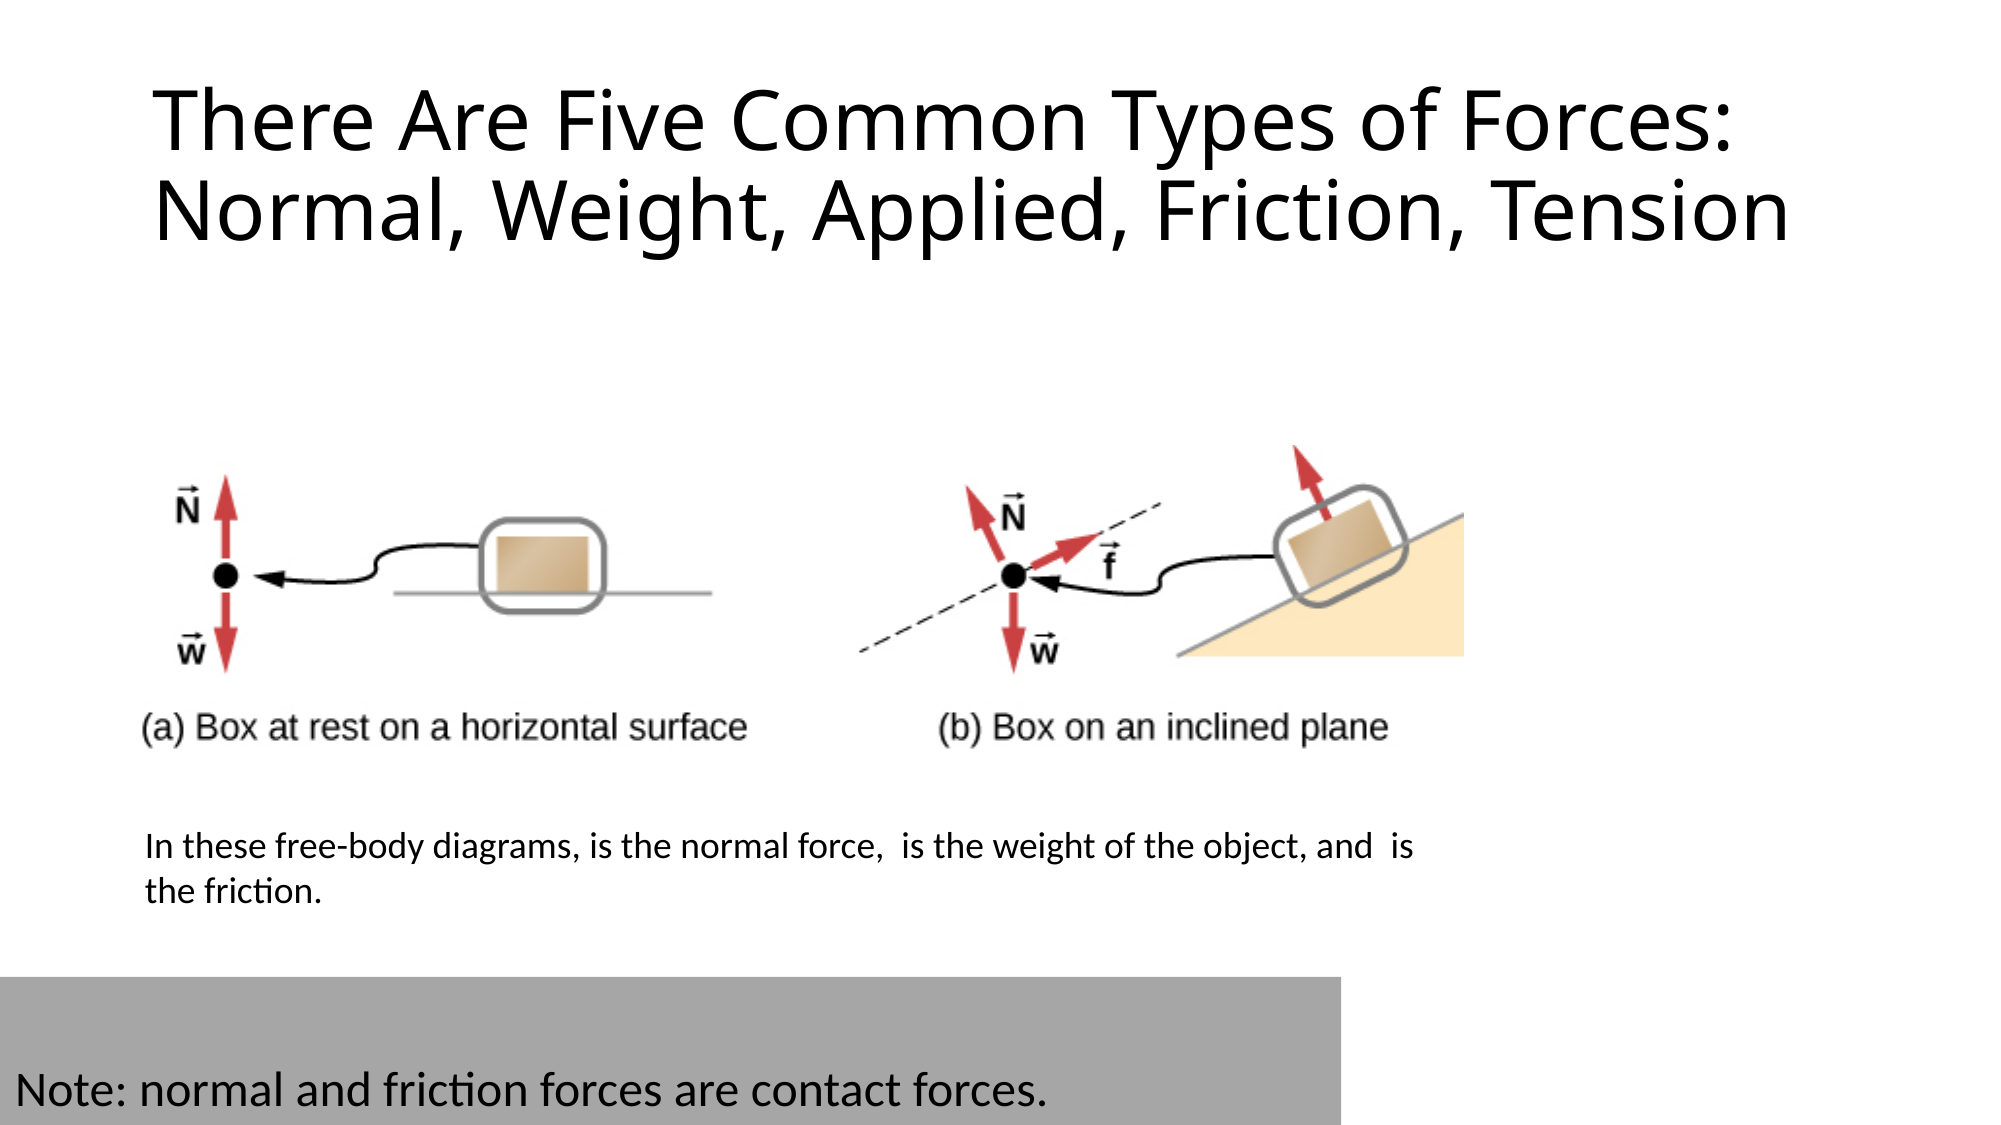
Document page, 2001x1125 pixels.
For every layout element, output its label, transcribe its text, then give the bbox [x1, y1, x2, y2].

picture [141, 302, 1464, 893]
title There Are Five Common Types of Forces: Normal, Weight, Applied, Friction, Tension [137, 59, 1863, 278]
list Note: normal and friction forces are contact forces. [0, 976, 1342, 1125]
